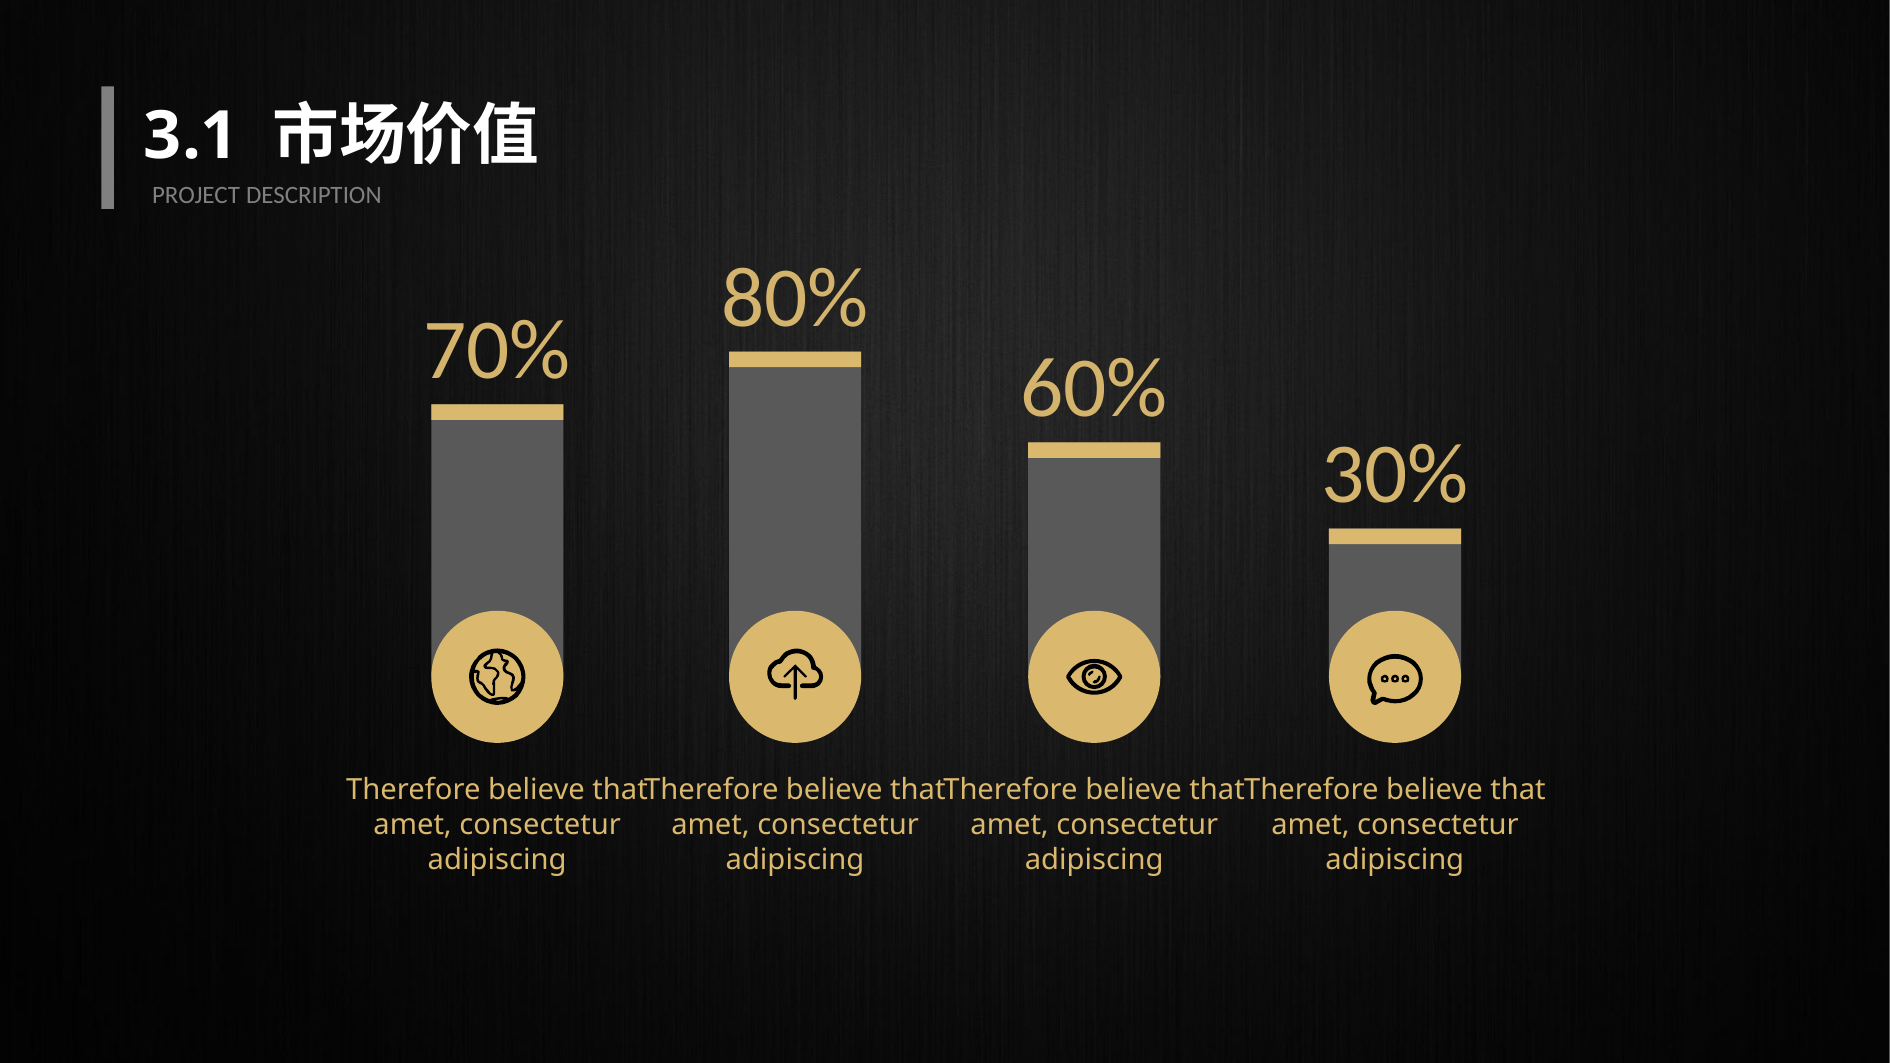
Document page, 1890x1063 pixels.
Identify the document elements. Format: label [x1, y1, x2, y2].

picture [0, 0, 1890, 1063]
text_box [1027, 442, 1161, 744]
text_box [431, 404, 564, 744]
text_box [1328, 528, 1462, 743]
text_box [728, 351, 862, 744]
